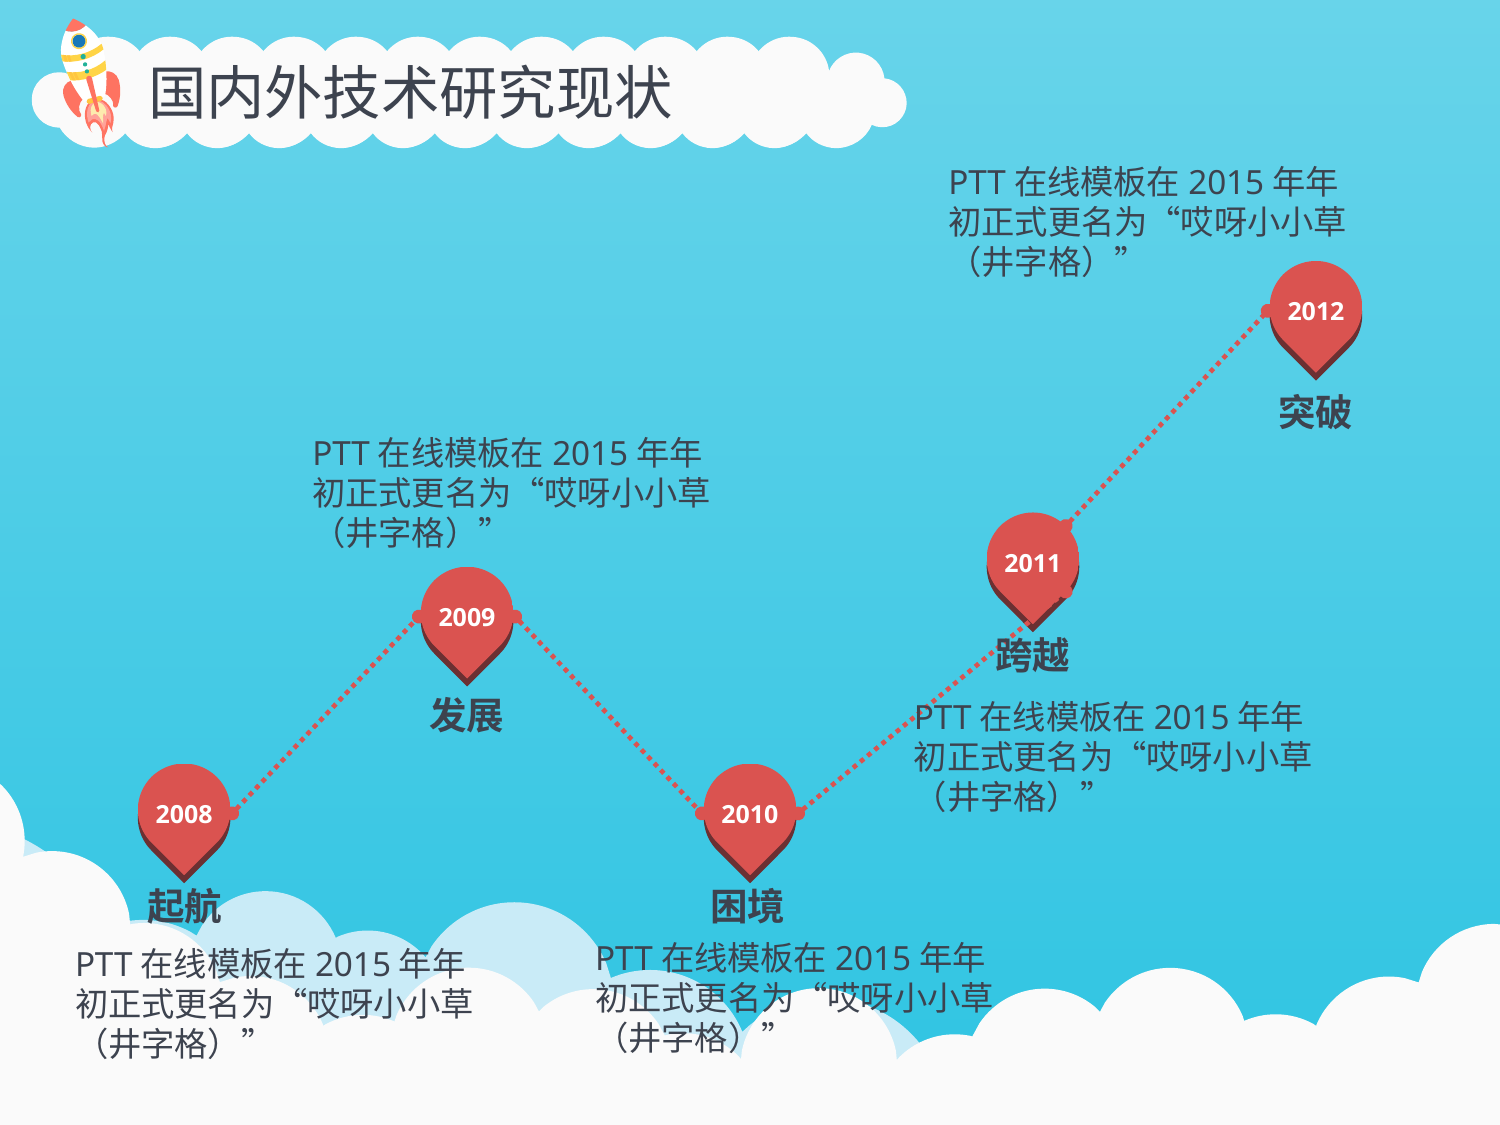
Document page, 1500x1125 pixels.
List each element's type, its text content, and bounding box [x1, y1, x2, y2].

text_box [135, 763, 233, 864]
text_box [798, 591, 1001, 814]
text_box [31, 18, 907, 149]
text_box 跨越 [1001, 624, 1086, 685]
text_box PTT在线模板在2015年年初正式更名为“哎呀小小草（井字格）” [580, 930, 1016, 1065]
text_box 起航 [132, 875, 237, 935]
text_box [984, 512, 1082, 613]
text_box PTT在线模板在2015年年初正式更名为“哎呀小小草（井字格）” [933, 154, 1369, 289]
text_box PTT在线模板在2015年年初正式更名为“哎呀小小草（井字格）” [60, 936, 496, 1071]
text_box 发展 [419, 684, 515, 745]
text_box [1065, 311, 1268, 526]
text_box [701, 763, 799, 864]
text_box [418, 566, 516, 668]
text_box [1267, 260, 1365, 362]
text_box 突破 [1268, 381, 1369, 442]
text_box PTT在线模板在2015年年初正式更名为“哎呀小小草（井字格）” [297, 425, 733, 560]
text_box PTT在线模板在2015年年初正式更名为“哎呀小小草（井字格）” [899, 688, 1335, 824]
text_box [232, 616, 419, 814]
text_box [515, 616, 702, 814]
text_box 困境 [695, 875, 800, 930]
